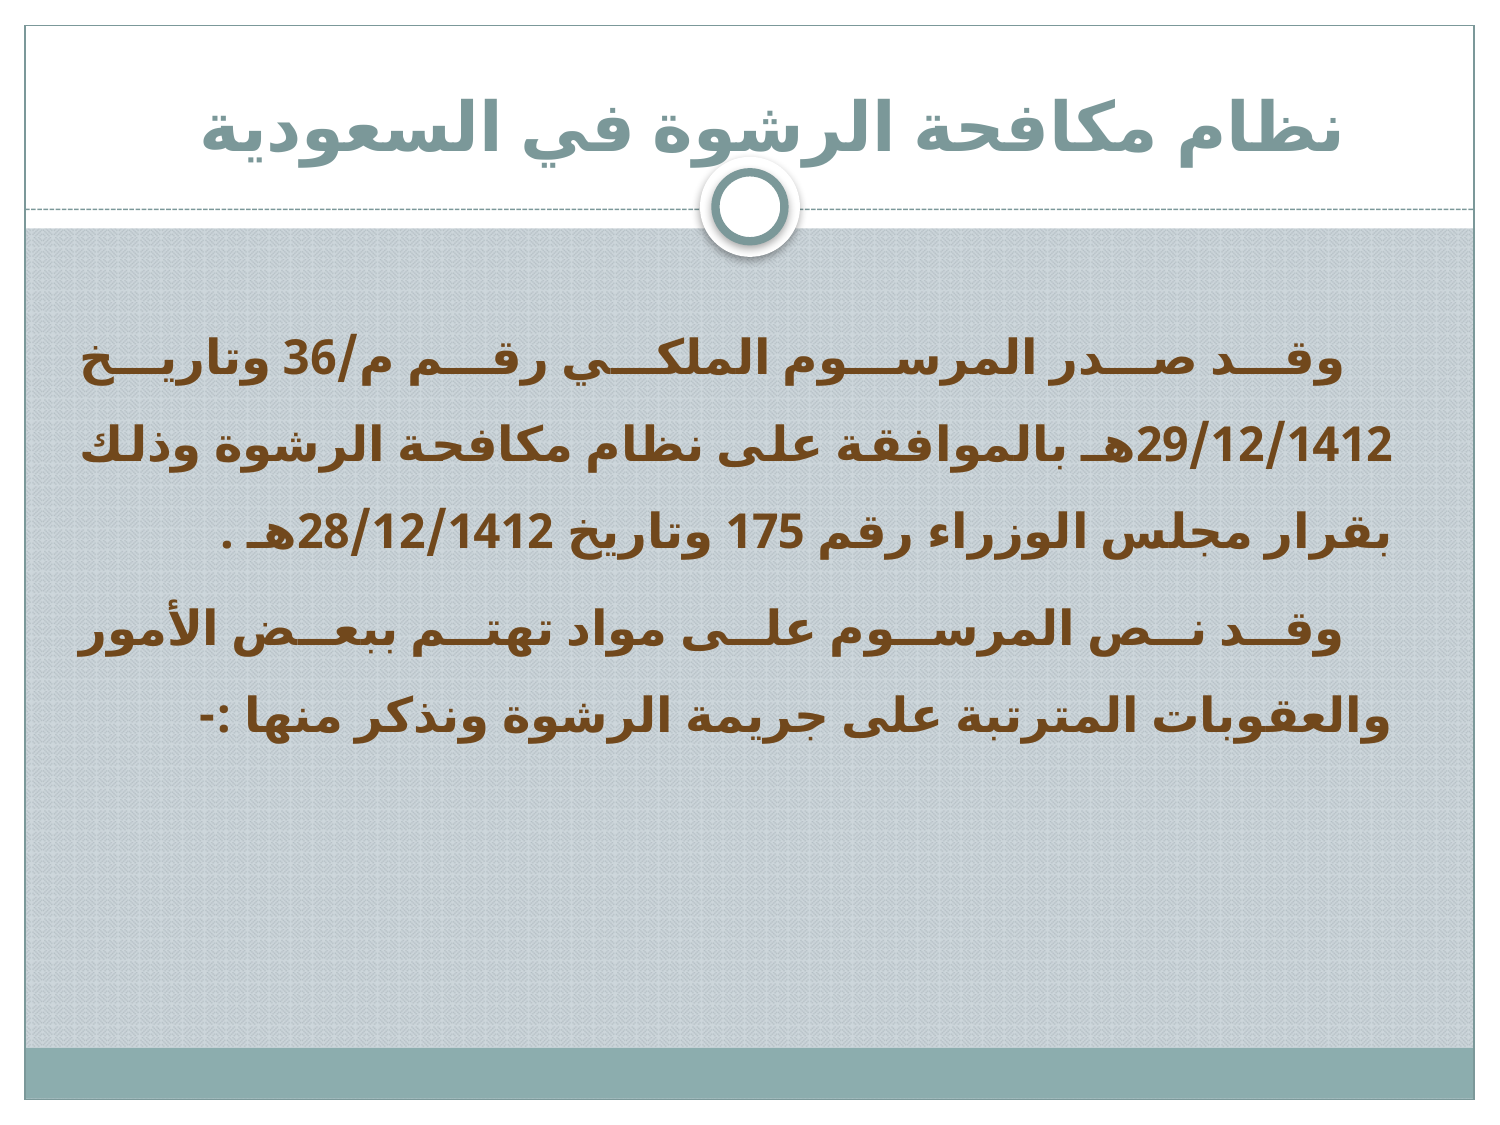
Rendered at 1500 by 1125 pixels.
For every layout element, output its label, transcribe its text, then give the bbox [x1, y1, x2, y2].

list وقد صدر المرسوم الملكي رقم م/36 وتاريخ 29/12/1412هـ بالموافقة على نظام مكافحة الرشوة وذلك بقرار مجلس الوزراء رقم 175 وتاريخ 28/12/1412هـ . وقد نص المرسوم على مواد تهتم ببعض الأمور والعقوبات المترتبة على جريمة الرشوة ونذكر منها :- [64, 219, 1447, 953]
title نظام مكافحة الرشوة في السعودية [88, 42, 1439, 173]
